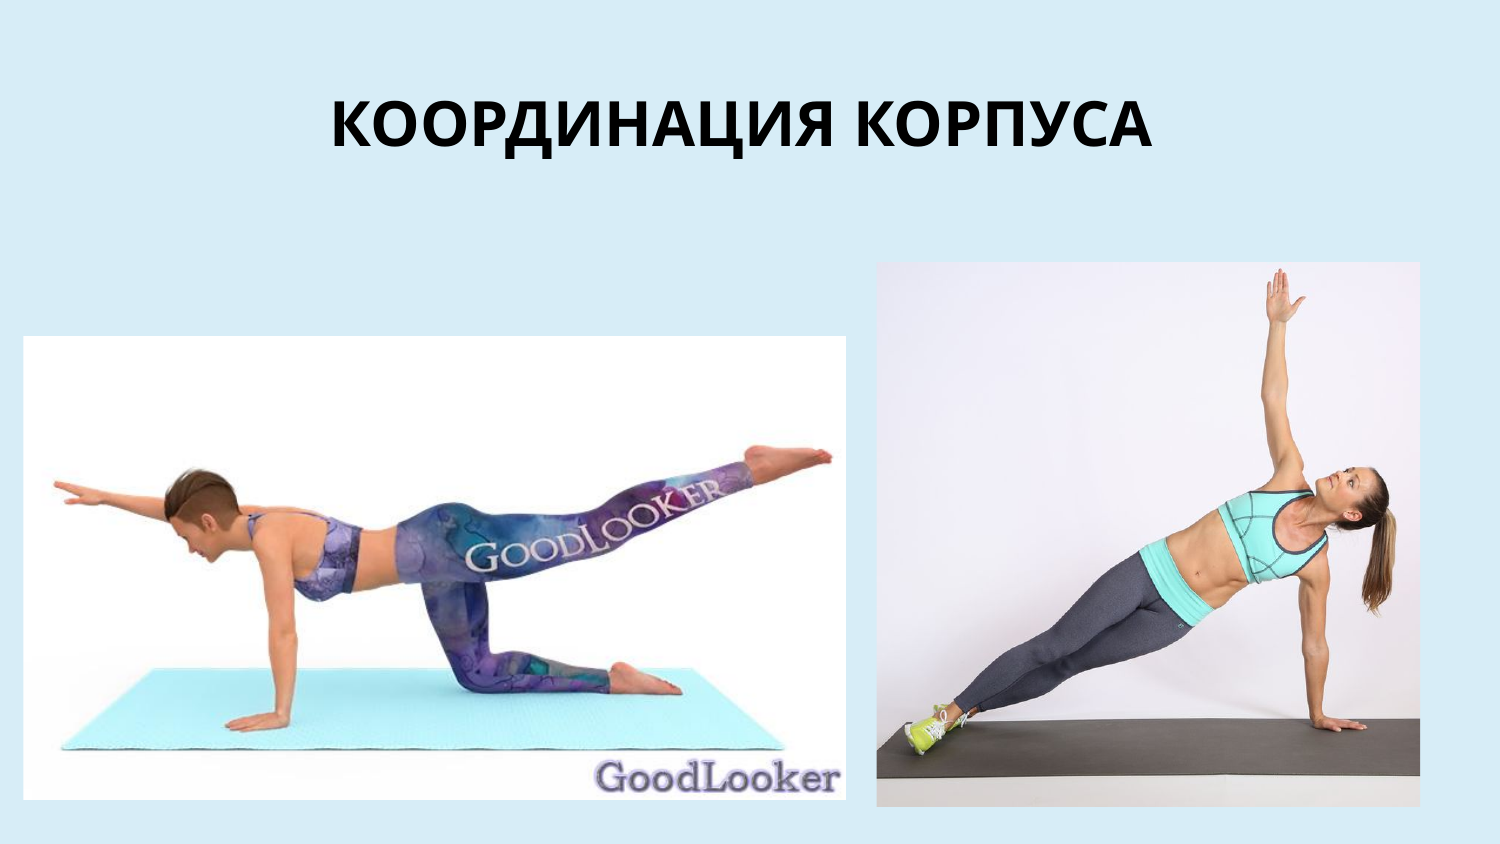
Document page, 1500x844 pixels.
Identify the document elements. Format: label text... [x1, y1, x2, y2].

text_box [876, 262, 1421, 807]
text_box [23, 336, 846, 800]
title КООРДИНАЦИЯ КОРПУСА [103, 44, 1397, 208]
